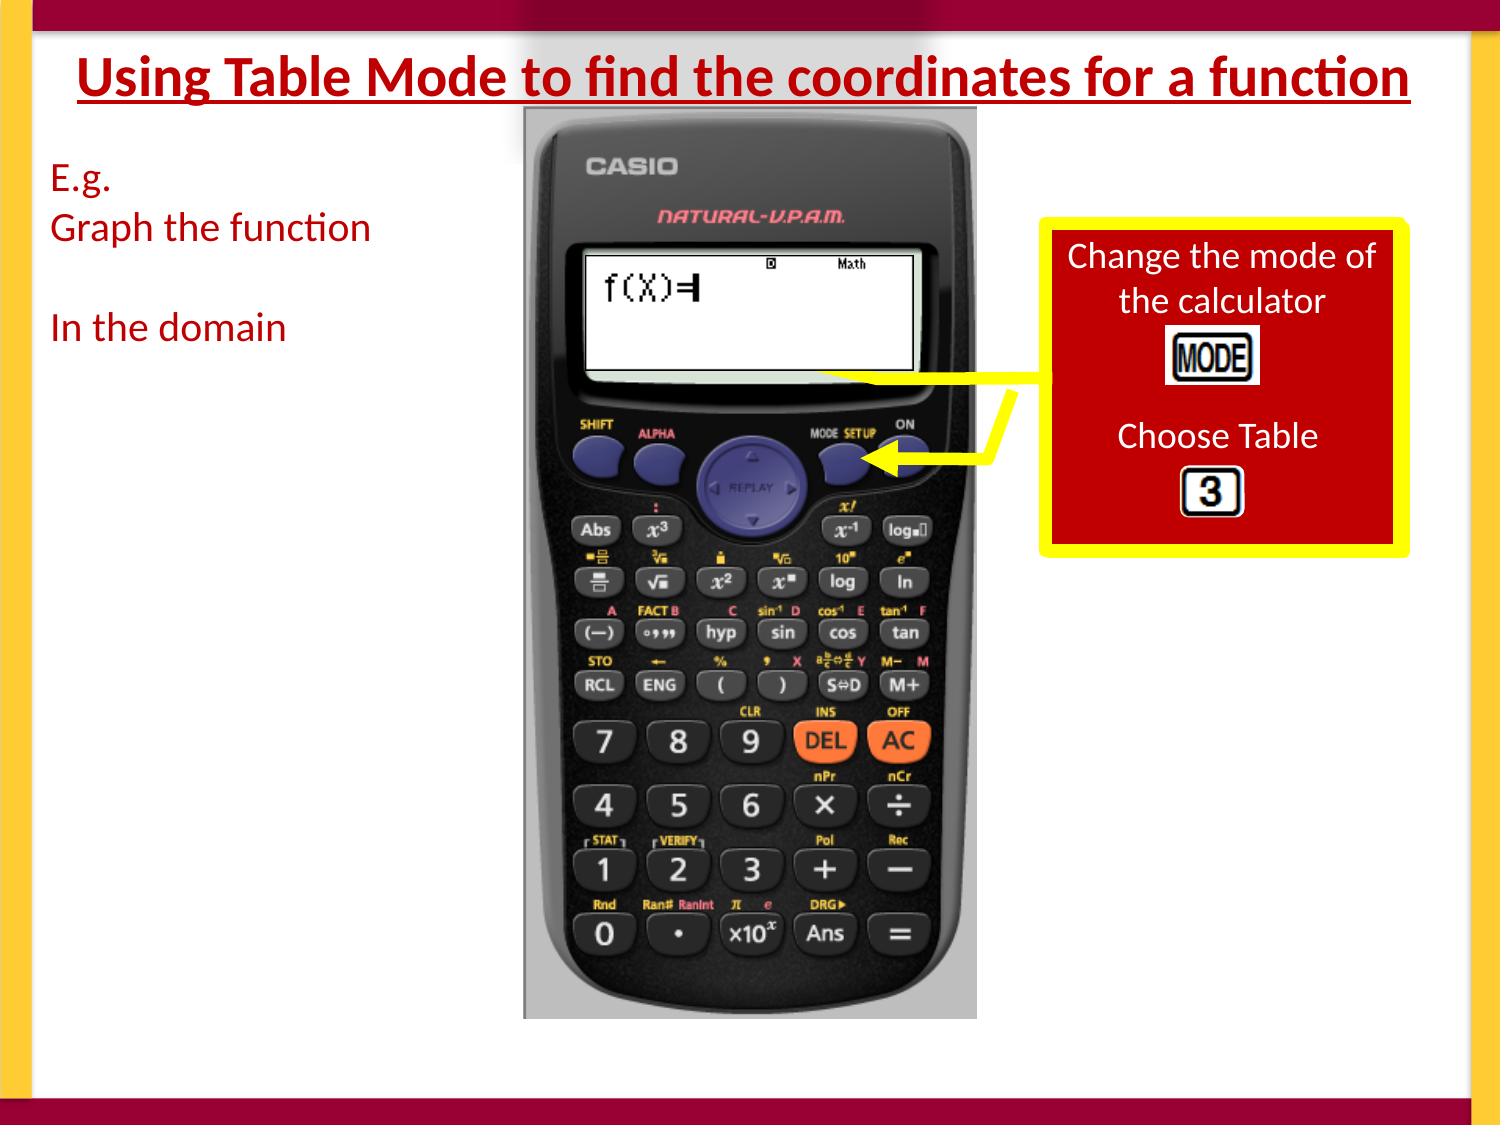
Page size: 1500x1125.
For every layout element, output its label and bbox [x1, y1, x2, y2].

text_box [1045, 223, 1400, 551]
picture [523, 106, 977, 1019]
